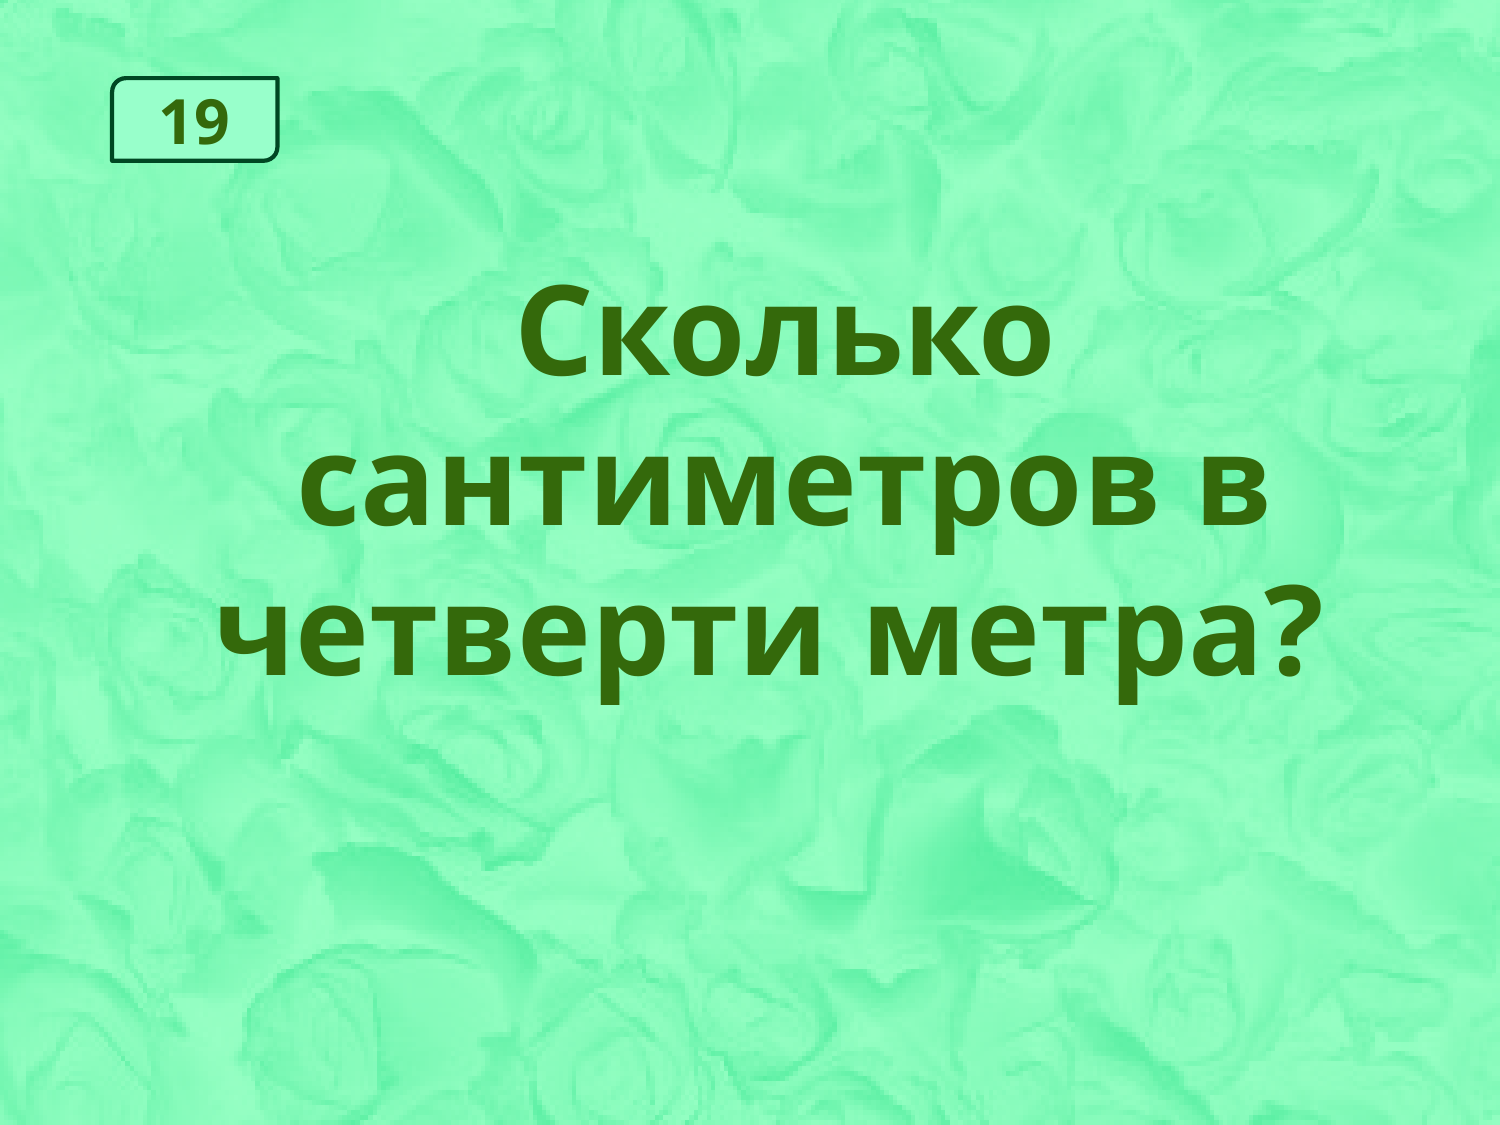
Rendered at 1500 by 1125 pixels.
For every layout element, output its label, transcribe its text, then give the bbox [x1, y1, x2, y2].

text_box 19 [109, 76, 280, 163]
text_box Сколько сантиметров в четверти метра? [123, 243, 1447, 709]
